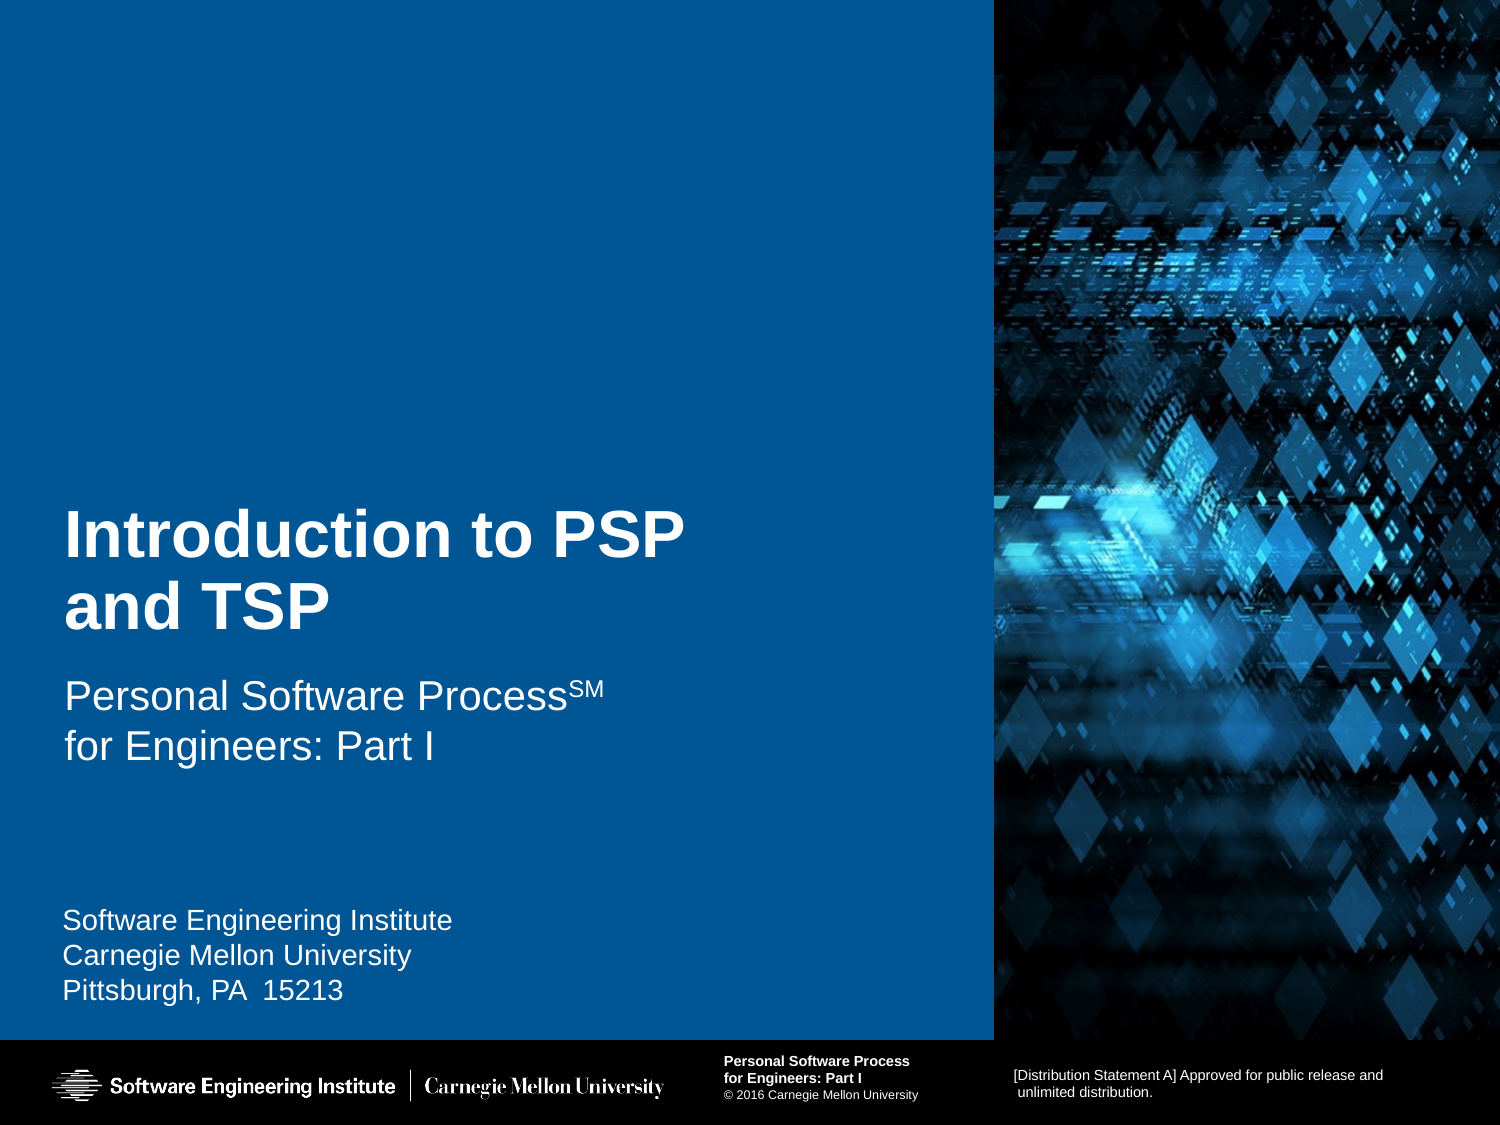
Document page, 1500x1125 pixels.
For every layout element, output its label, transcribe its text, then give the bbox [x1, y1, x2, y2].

picture [994, 0, 1500, 1040]
picture [43, 1062, 673, 1106]
subtitle Personal Software ProcessSM for Engineers: Part I [64, 668, 850, 882]
title Introduction to PSP and TSP [64, 43, 850, 644]
